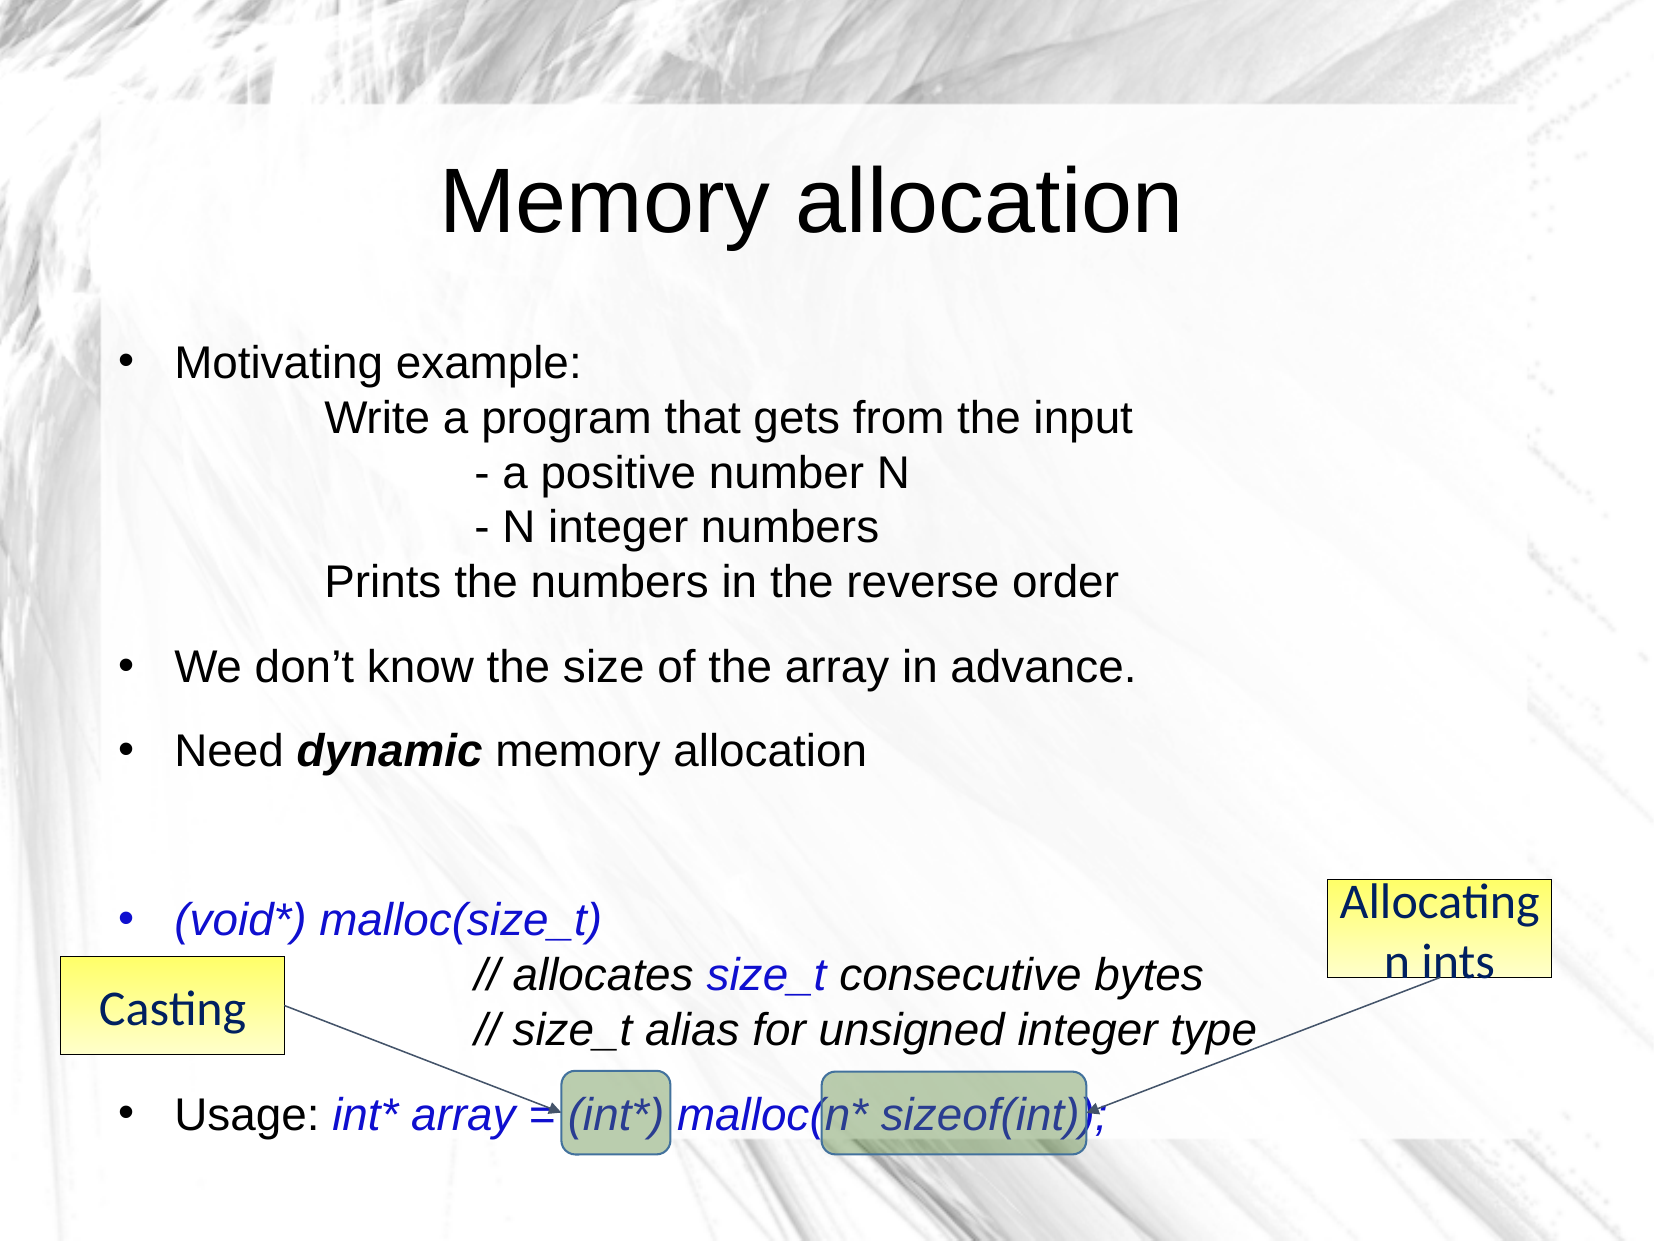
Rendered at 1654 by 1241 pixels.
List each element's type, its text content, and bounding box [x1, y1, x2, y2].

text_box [1086, 977, 1440, 1113]
text_box Allocating n ints [1327, 879, 1552, 978]
text_box [820, 1070, 1088, 1156]
title Memory allocation [118, 93, 1506, 299]
picture [0, 0, 1654, 1241]
text_box Casting [60, 956, 285, 1055]
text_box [284, 1005, 562, 1113]
list Motivating example: Write a program that gets from the input - a positive number N - N integer numbers Prints the numbers in the reverse order We don’t know the size of the array in advance. Need dynamic memory allocation (void*) malloc(size_t) // allocates size_t consecutive bytes // size_t alias for unsigned integer type Usage: int* array = (int*) malloc(n* sizeof(int)); [118, 332, 1571, 1121]
text_box [560, 1069, 672, 1156]
